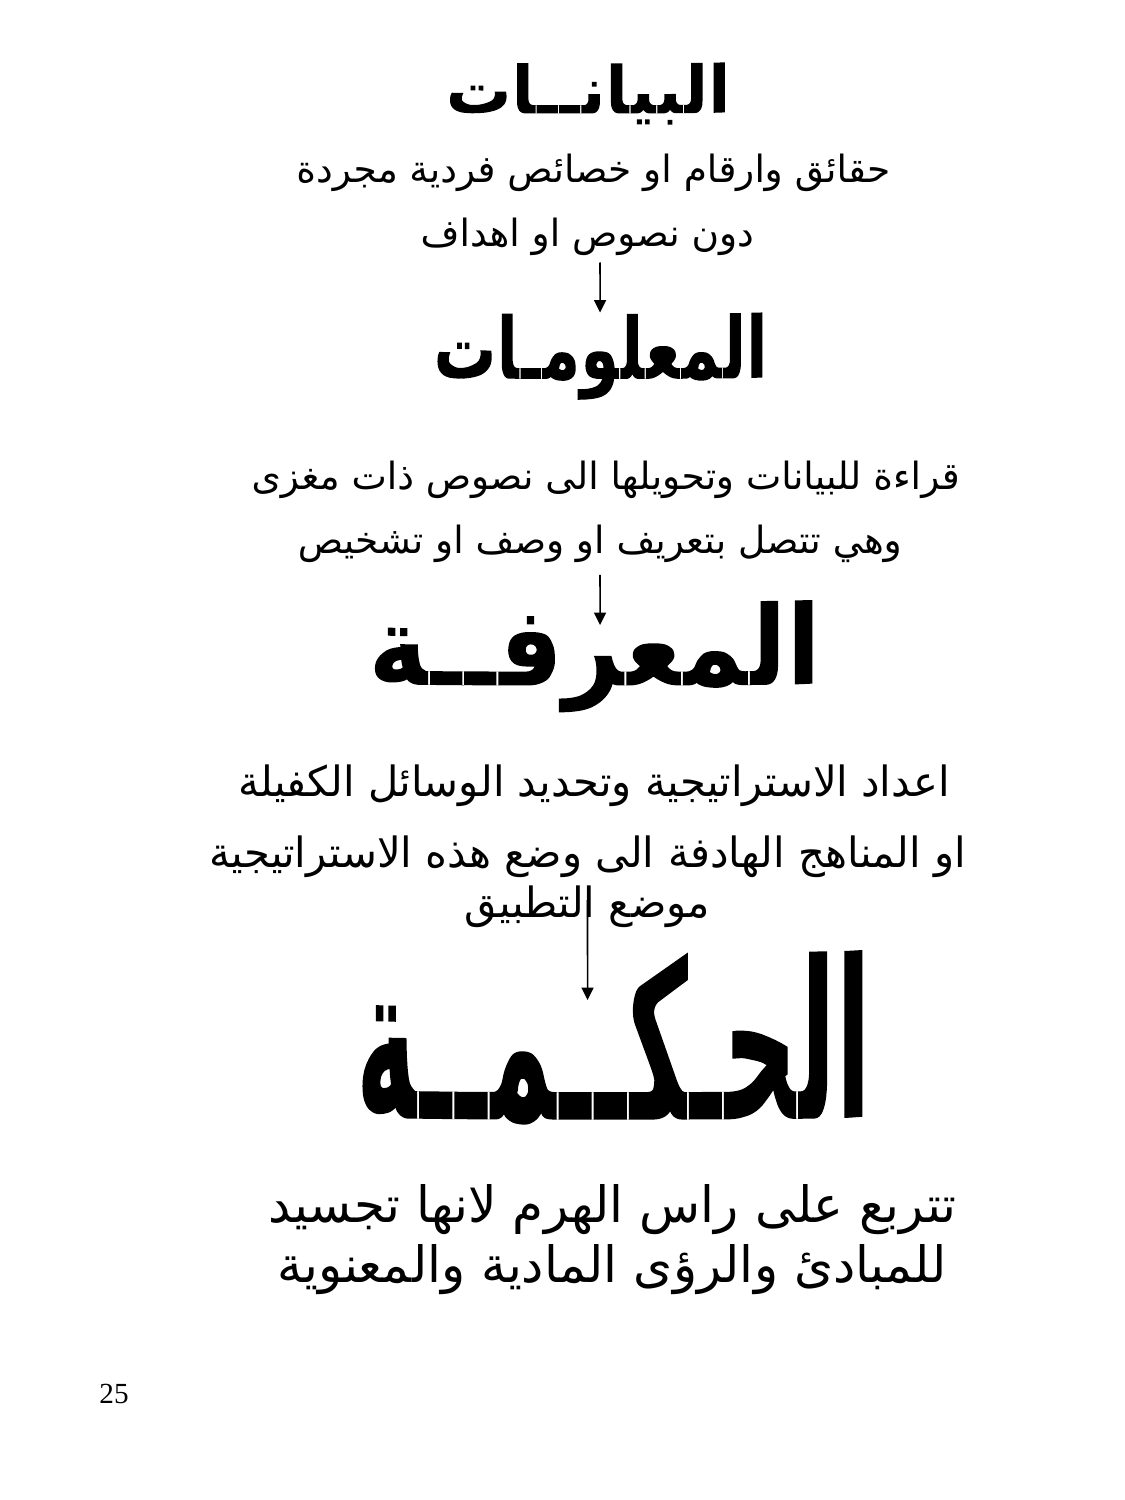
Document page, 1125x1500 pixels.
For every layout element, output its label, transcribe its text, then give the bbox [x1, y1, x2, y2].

text_box تتربع على راس الهرم لانها تجسيد للمبادئ والرؤى المادية والمعنوية [212, 1165, 1013, 1300]
slide_number 25 [84, 1366, 319, 1467]
text_box اعداد الاستراتيجية وتحديد الوسائل الكفيلة او المناهج الهادفة الى وضع هذه الاستراتيجية موضع التطبيق [162, 747, 1013, 933]
text_box قراءة للبيانات وتحويلها الى نصوص ذات مغزى وهي تتصل بتعريف او وصف او تشخيص [200, 444, 1000, 569]
text_box حقائق وارقام او خصائص فردية مجردة دون نصوص او اهداف [187, 137, 988, 261]
text_box [581, 899, 594, 1000]
text_box [593, 262, 607, 313]
text_box [593, 574, 607, 625]
